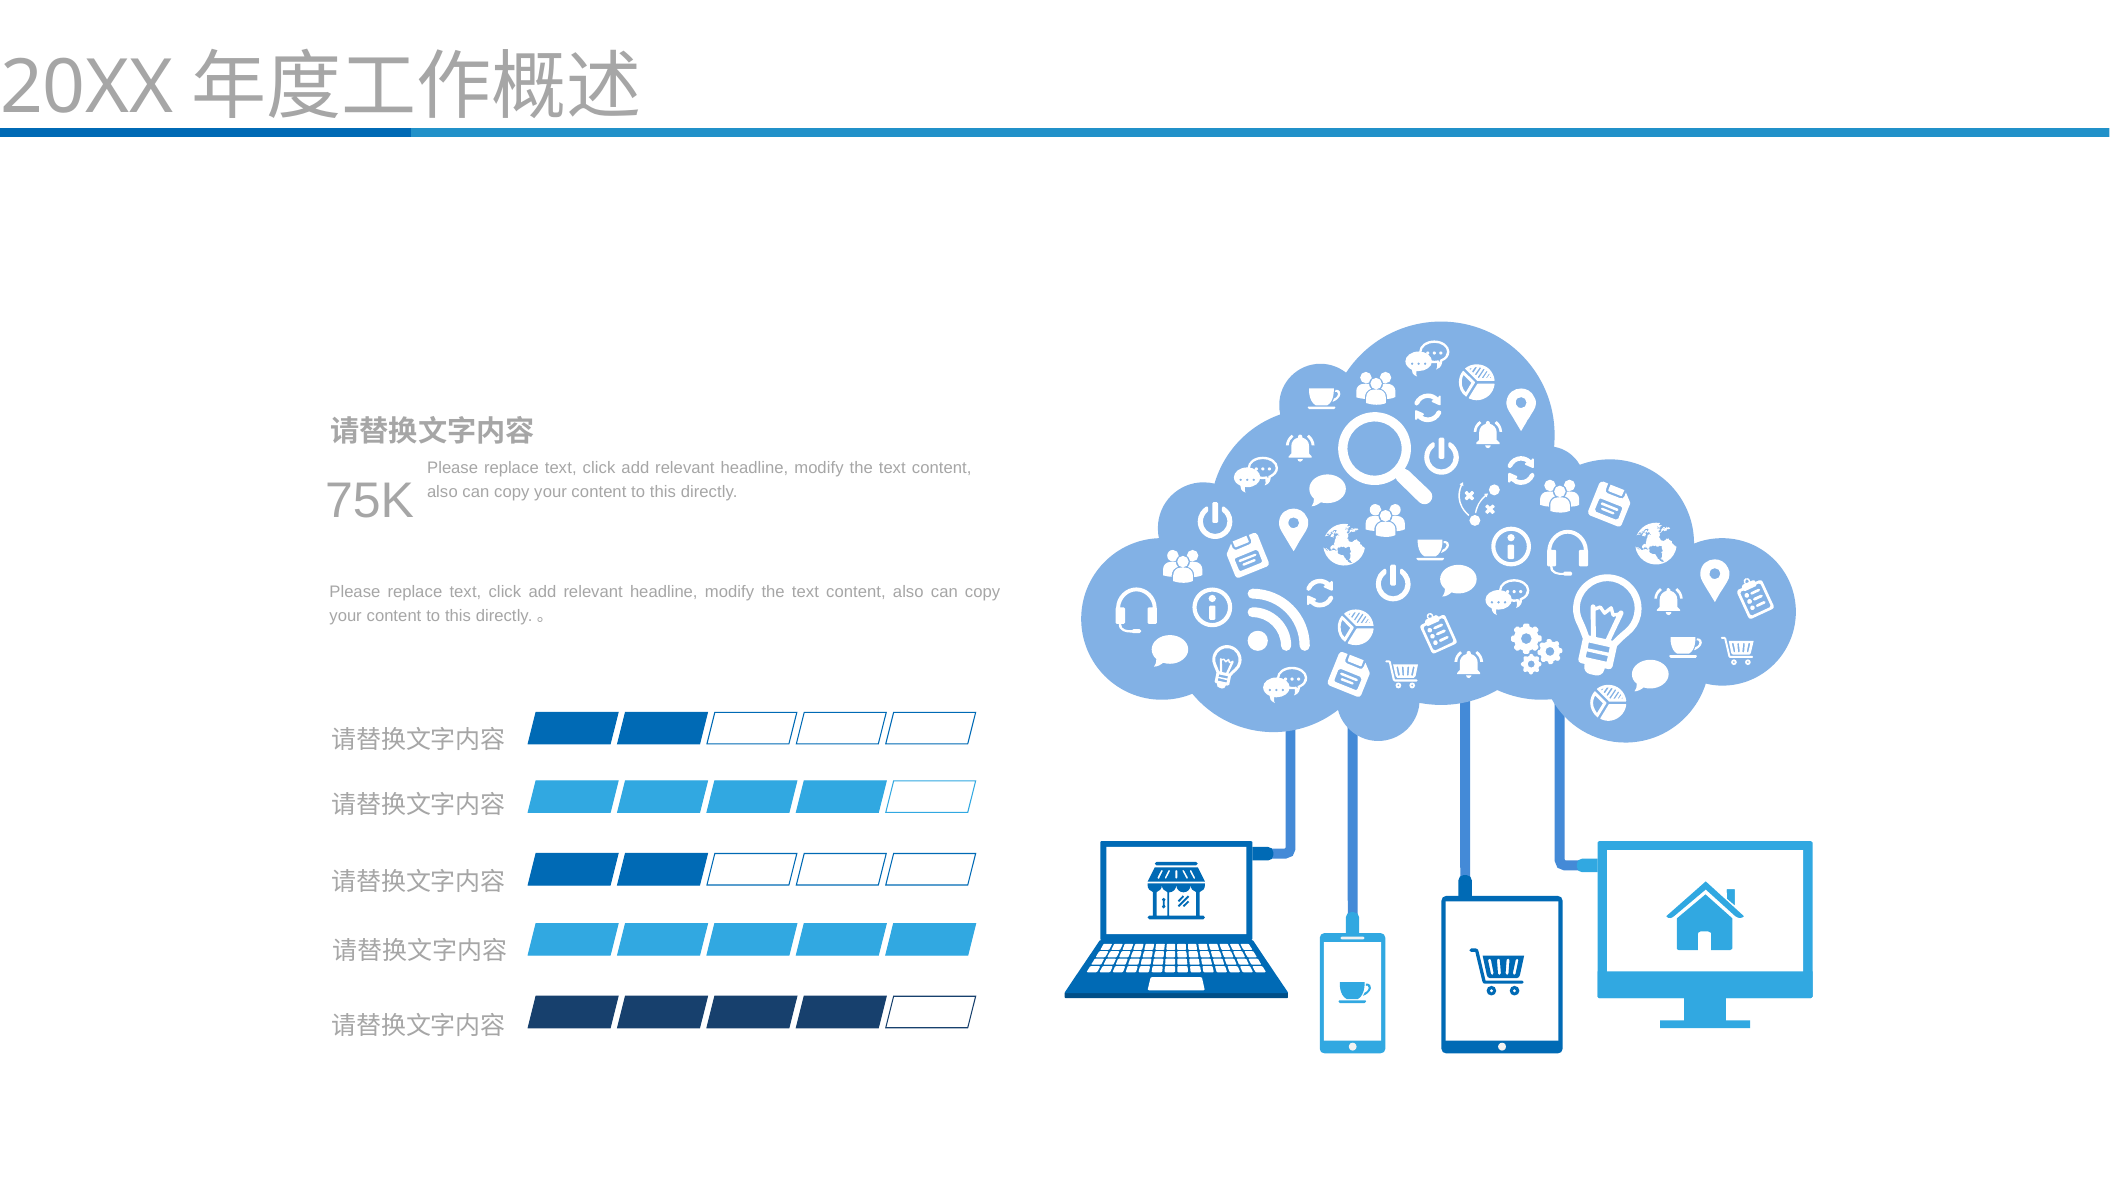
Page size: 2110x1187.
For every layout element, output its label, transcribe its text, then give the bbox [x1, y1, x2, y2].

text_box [528, 923, 976, 956]
text_box Please replace text, click add relevant headline, modify the text content, also can copy your content to this directly. [412, 445, 988, 509]
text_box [528, 712, 976, 744]
text_box 请替换文字内容 [317, 920, 531, 973]
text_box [528, 780, 976, 813]
text_box Please replace text, click add relevant headline, modify the text content, also can copy your content to this directly.。 [314, 569, 1017, 633]
text_box 请替换文字内容 [315, 995, 529, 1048]
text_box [528, 853, 976, 885]
text_box 75K [310, 448, 429, 535]
text_box 请替换文字内容 [315, 851, 529, 903]
text_box 20XX年度工作概述 [0, 37, 785, 129]
text_box 请替换文字内容 [315, 774, 529, 827]
text_box 请替换文字内容 [315, 709, 529, 761]
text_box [528, 996, 976, 1028]
text_box 请替换文字内容 [315, 398, 564, 448]
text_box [1064, 321, 1813, 1054]
